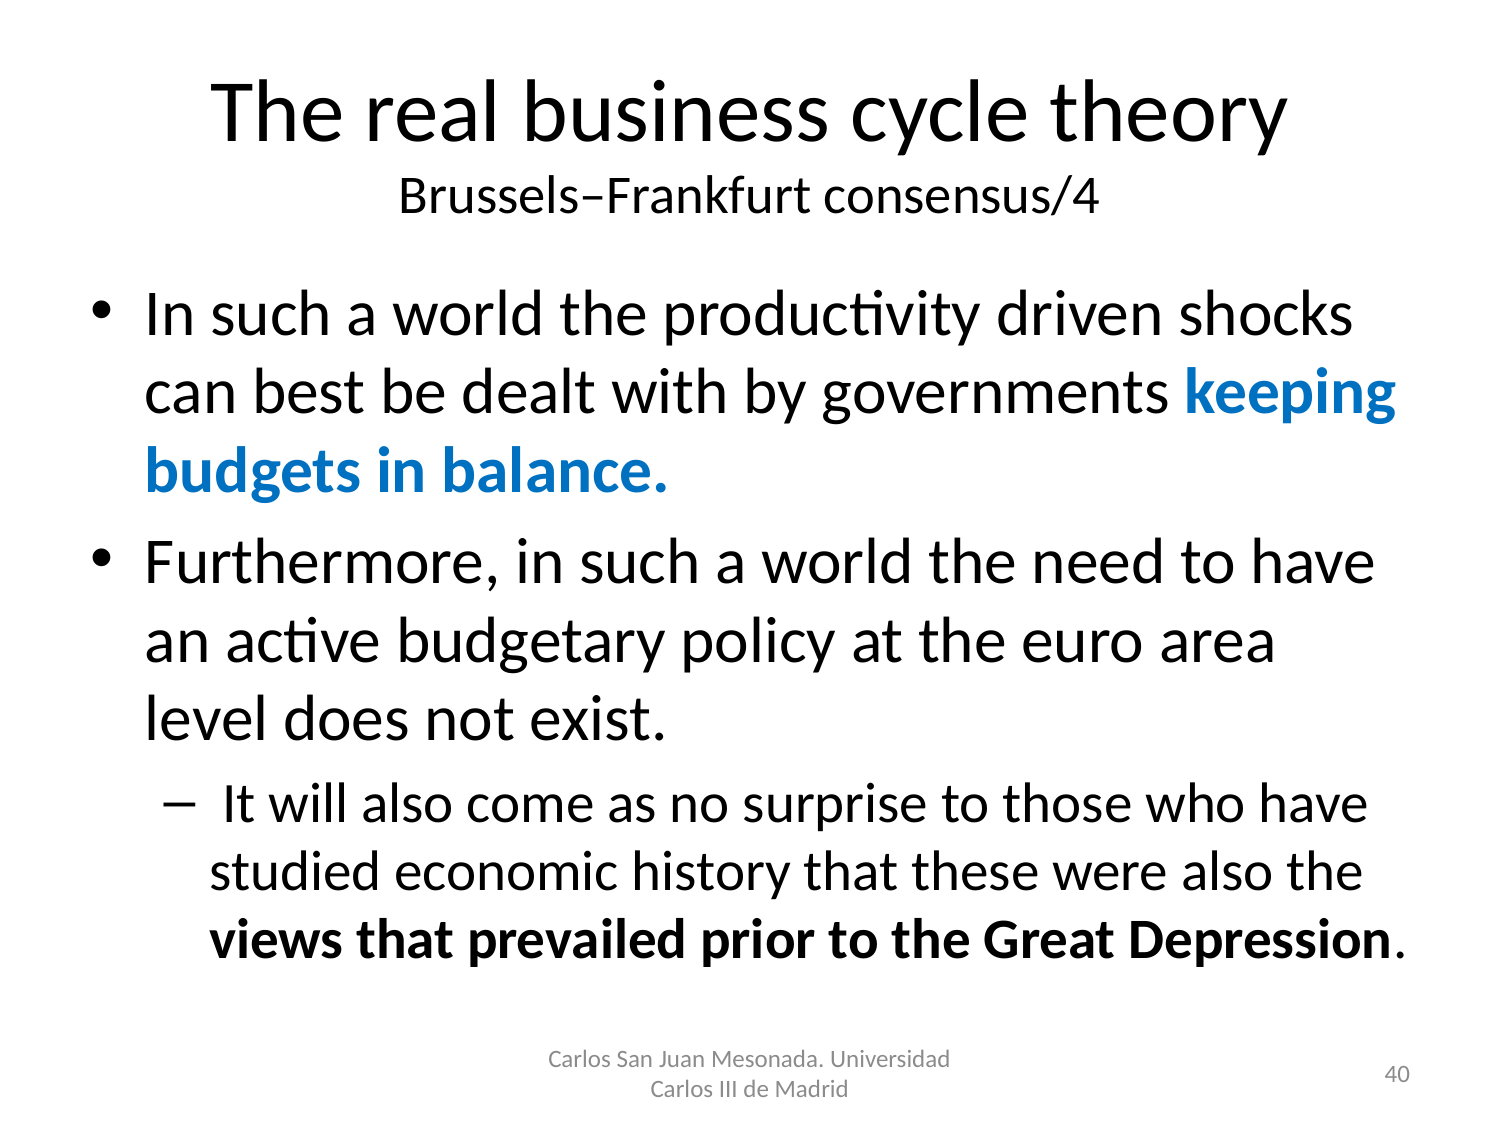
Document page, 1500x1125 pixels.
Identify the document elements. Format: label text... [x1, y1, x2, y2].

slide_number 40 [1074, 1042, 1425, 1103]
title The real business cycle theory Brussels–Frankfurt consensus/4 [74, 44, 1426, 233]
list In such a world the productivity driven shocks can best be dealt with by governments keeping budgets in balance. Furthermore, in such a world the need to have an active budgetary policy at the euro area level does not exist. It will also come as no surprise to those who have studied economic history that these were also the views that prevailed prior to the Great Depression. [74, 262, 1426, 1006]
footer Carlos San Juan Mesonada. Universidad Carlos III de Madrid [512, 1042, 988, 1103]
